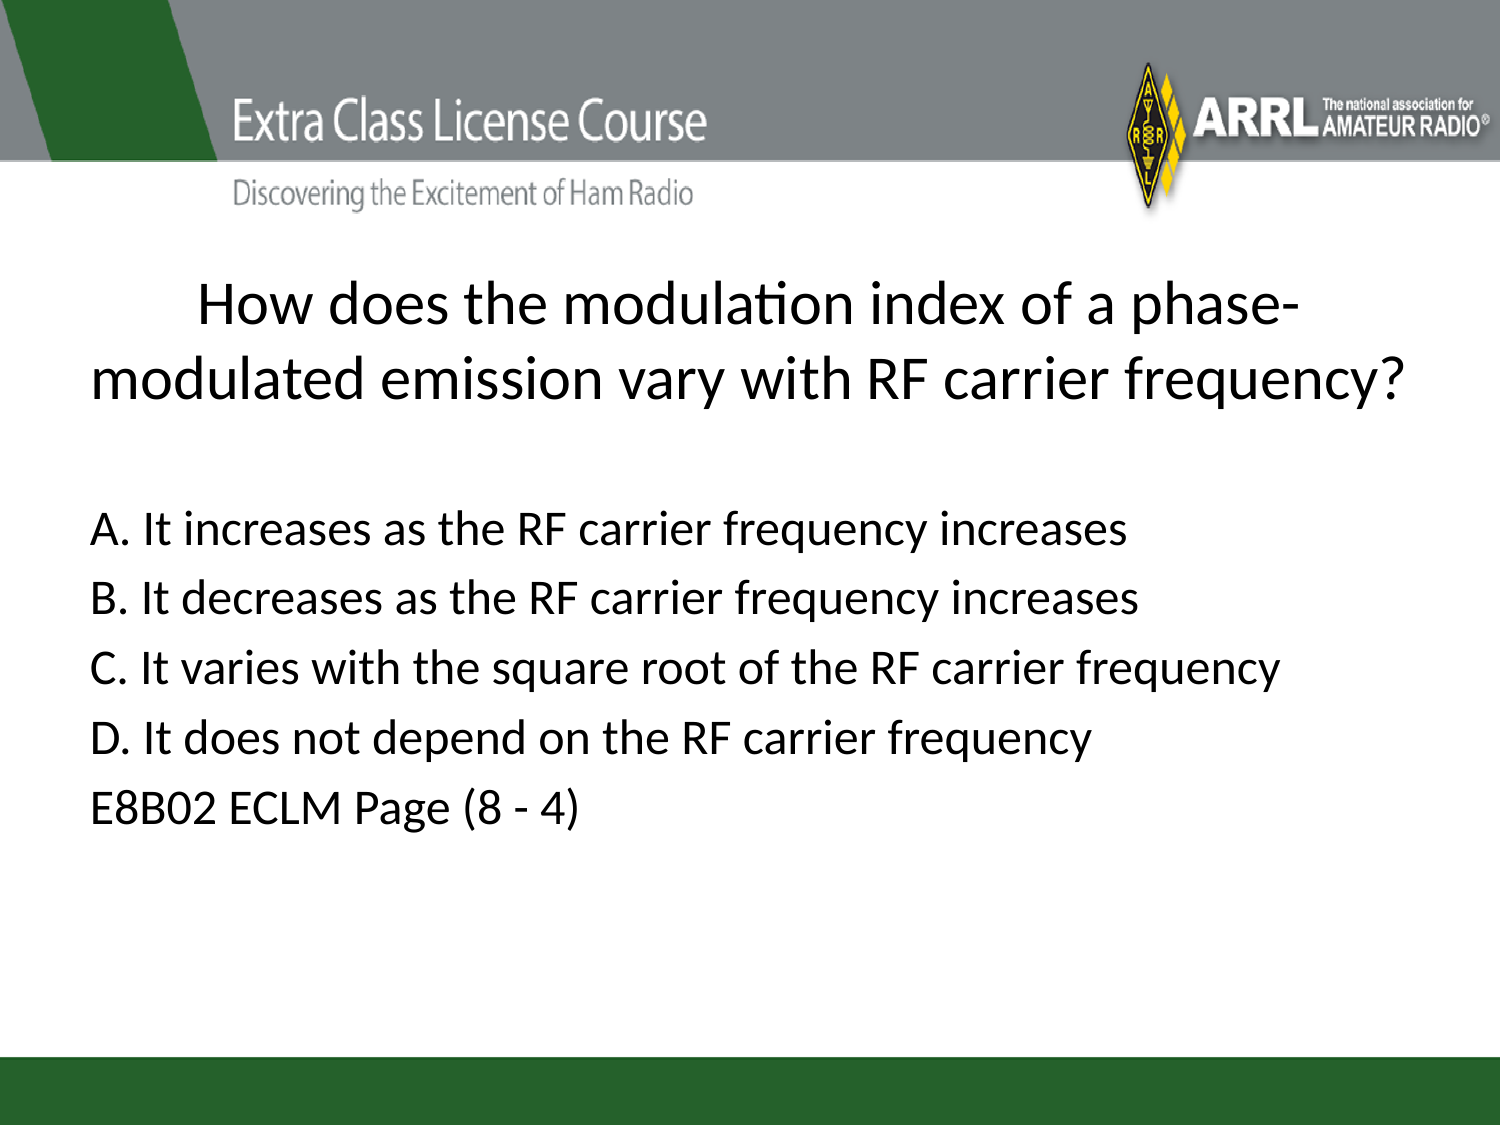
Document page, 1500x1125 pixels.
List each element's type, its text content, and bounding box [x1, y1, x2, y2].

title How does the modulation index of a phase-modulated emission vary with RF carrier frequency? [75, 254, 1425, 435]
list A. It increases as the RF carrier frequency increases B. It decreases as the RF carrier frequency increases C. It varies with the square root of the RF carrier frequency D. It does not depend on the RF carrier frequency E8B02 ECLM Page (8 - 4) [75, 487, 1425, 1005]
picture [0, 0, 1500, 1125]
